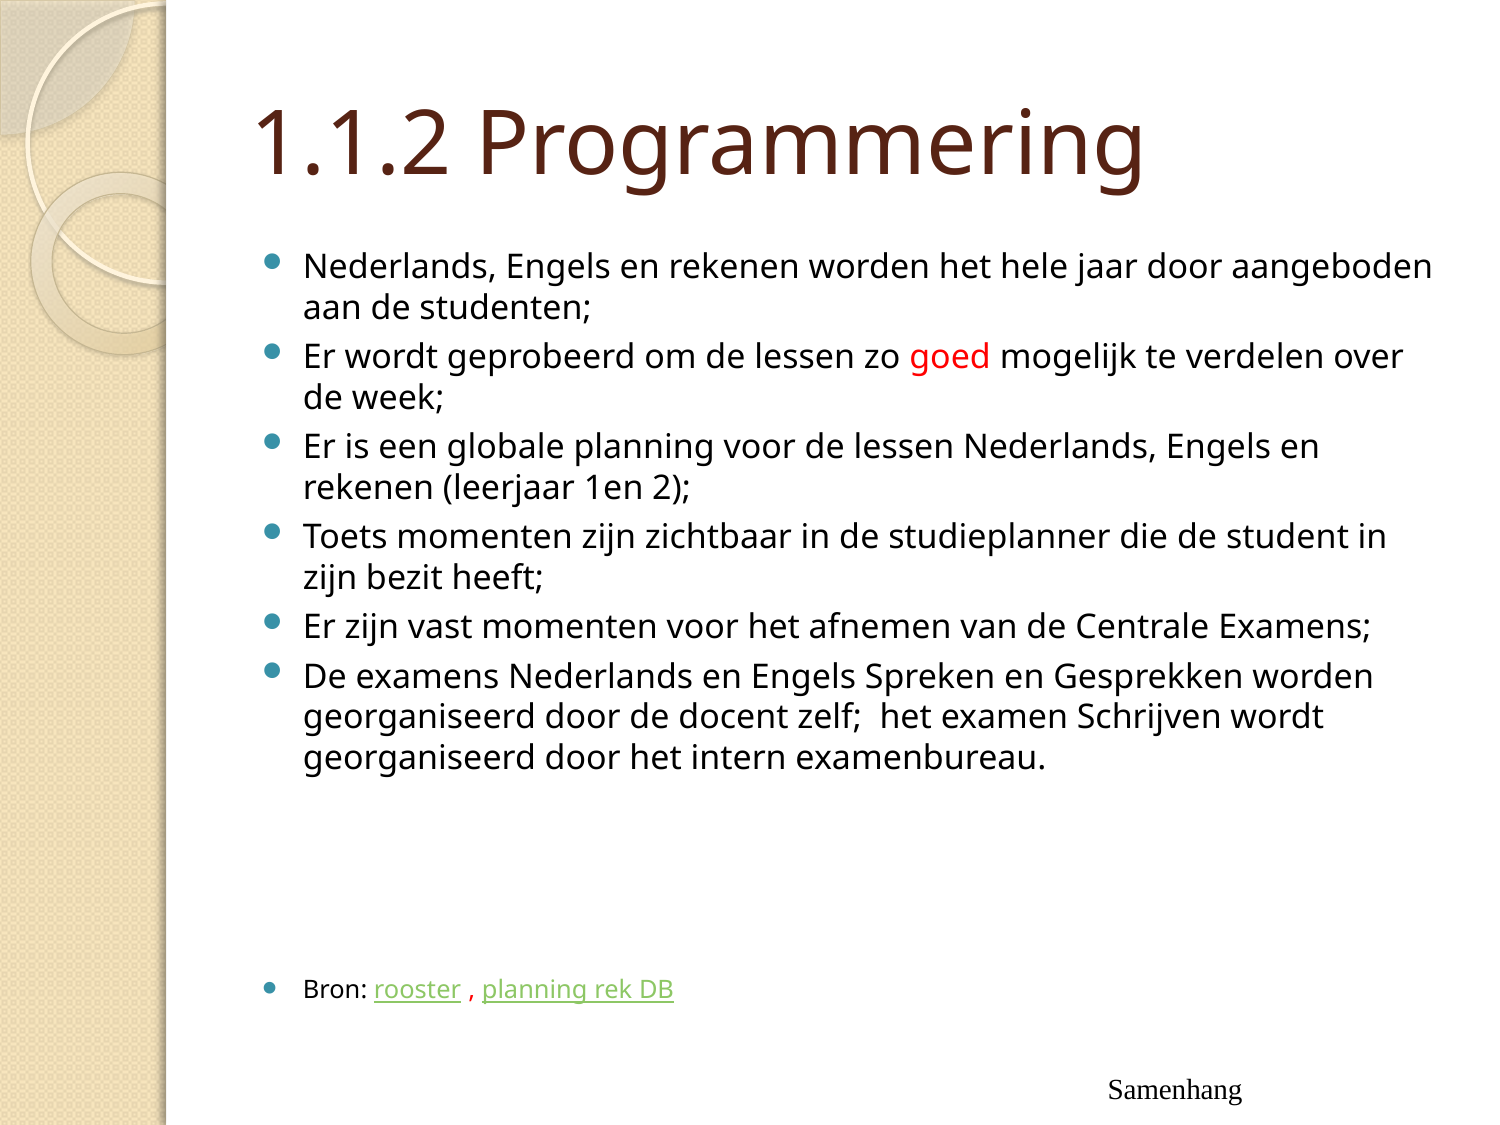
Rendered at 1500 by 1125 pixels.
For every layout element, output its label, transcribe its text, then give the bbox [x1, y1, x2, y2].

title 1.1.2 Programmering [235, 45, 1466, 233]
footer Samenhang [937, 1034, 1413, 1113]
list Nederlands, Engels en rekenen worden het hele jaar door aangeboden aan de studenten; Er wordt geprobeerd om de lessen zo goed mogelijk te verdelen over de week; Er is een globale planning voor de lessen Nederlands, Engels en rekenen (leerjaar 1en 2); Toets momenten zijn zichtbaar in de studieplanner die de student in zijn bezit heeft; Er zijn vast momenten voor het afnemen van de Centrale Examens; De examens Nederlands en Engels Spreken en Gesprekken worden georganiseerd door de docent zelf; het examen Schrijven wordt georganiseerd door het intern examenbureau. Bron: rooster , planning rek DB [235, 237, 1466, 1025]
